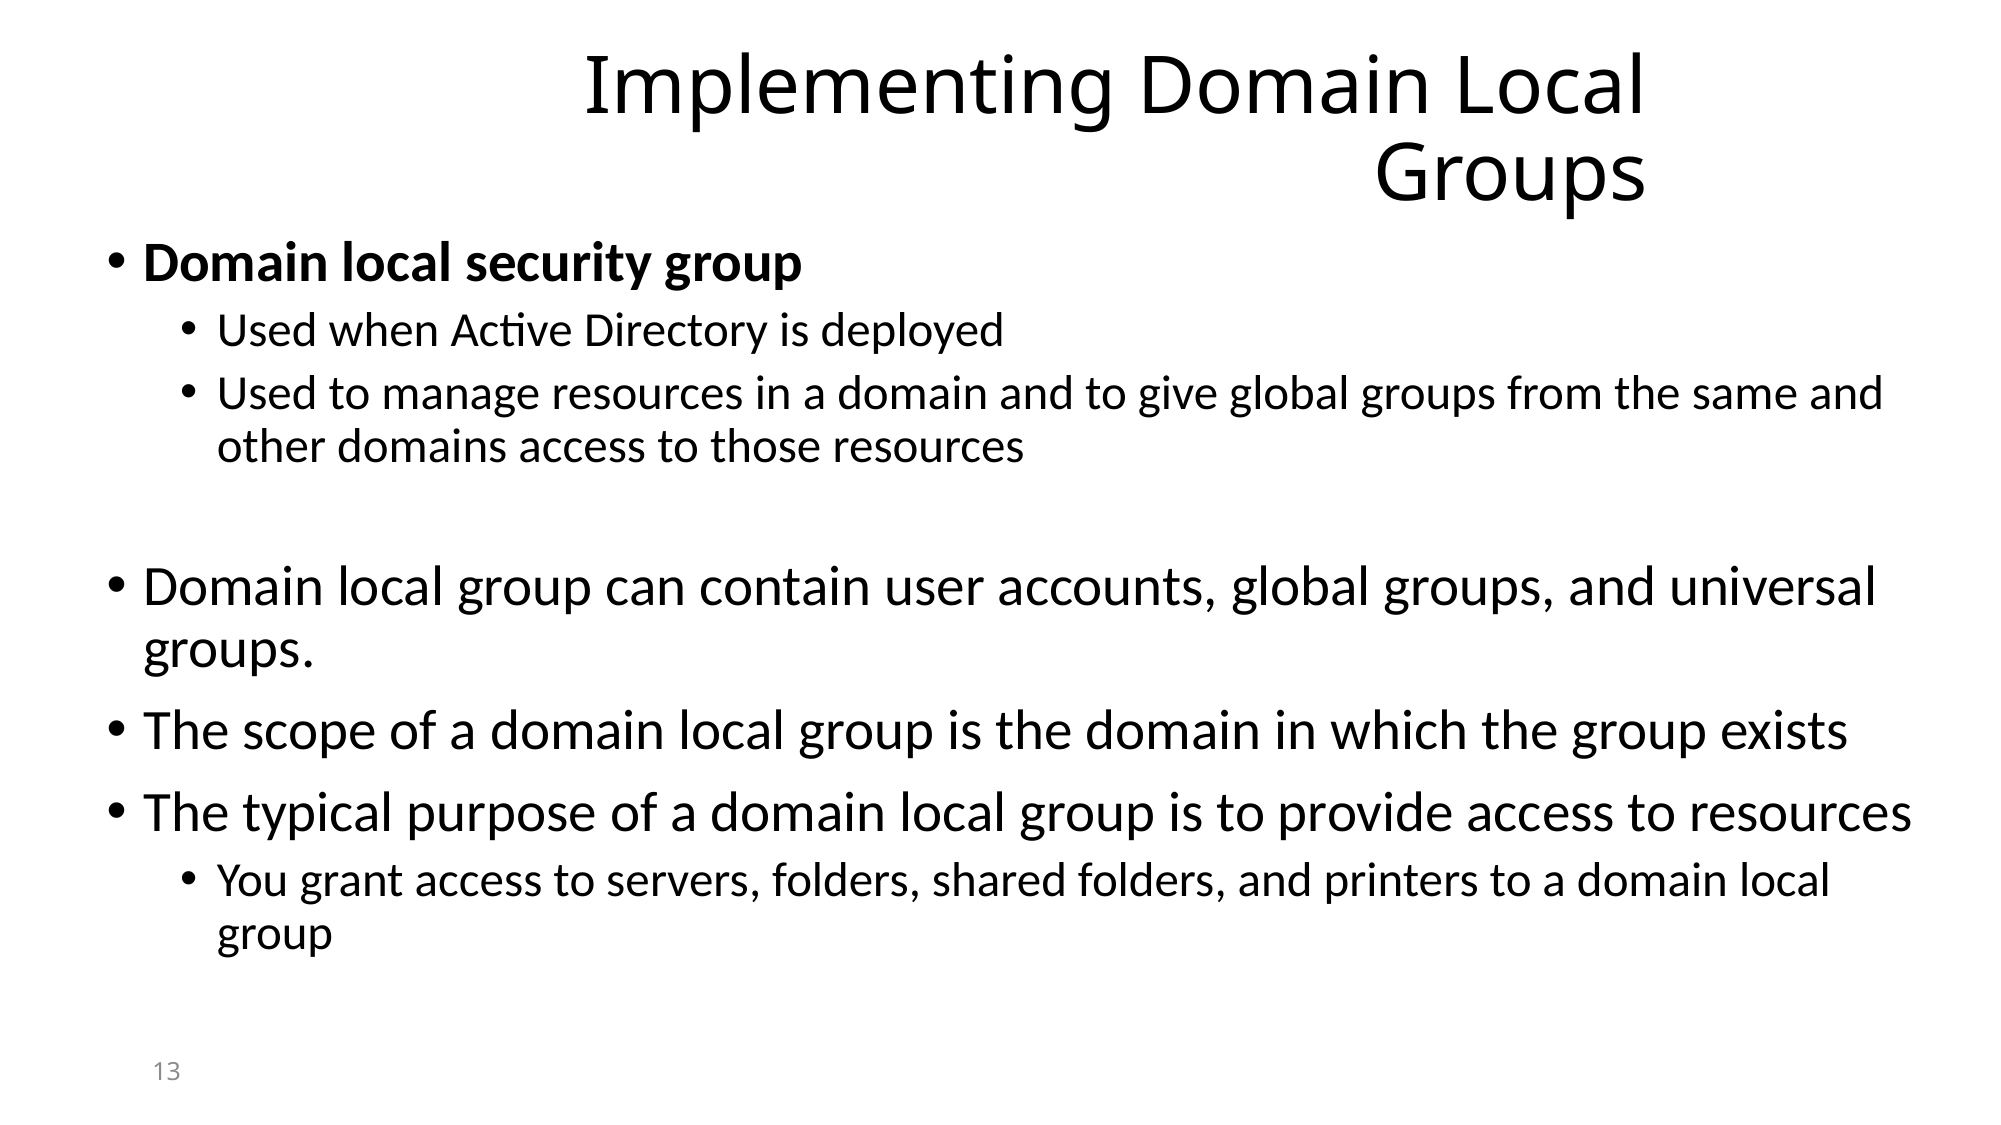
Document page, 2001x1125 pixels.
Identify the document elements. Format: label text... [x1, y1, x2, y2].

title Implementing Domain Local Groups [337, 37, 1663, 224]
list Domain local security group Used when Active Directory is deployed Used to manage resources in a domain and to give global groups from the same and other domains access to those resources Domain local group can contain user accounts, global groups, and universal groups. The scope of a domain local group is the domain in which the group exists The typical purpose of a domain local group is to provide access to resources You grant access to servers, folders, shared folders, and printers to a domain local group [91, 224, 1942, 1025]
slide_number 13 [137, 1042, 588, 1103]
